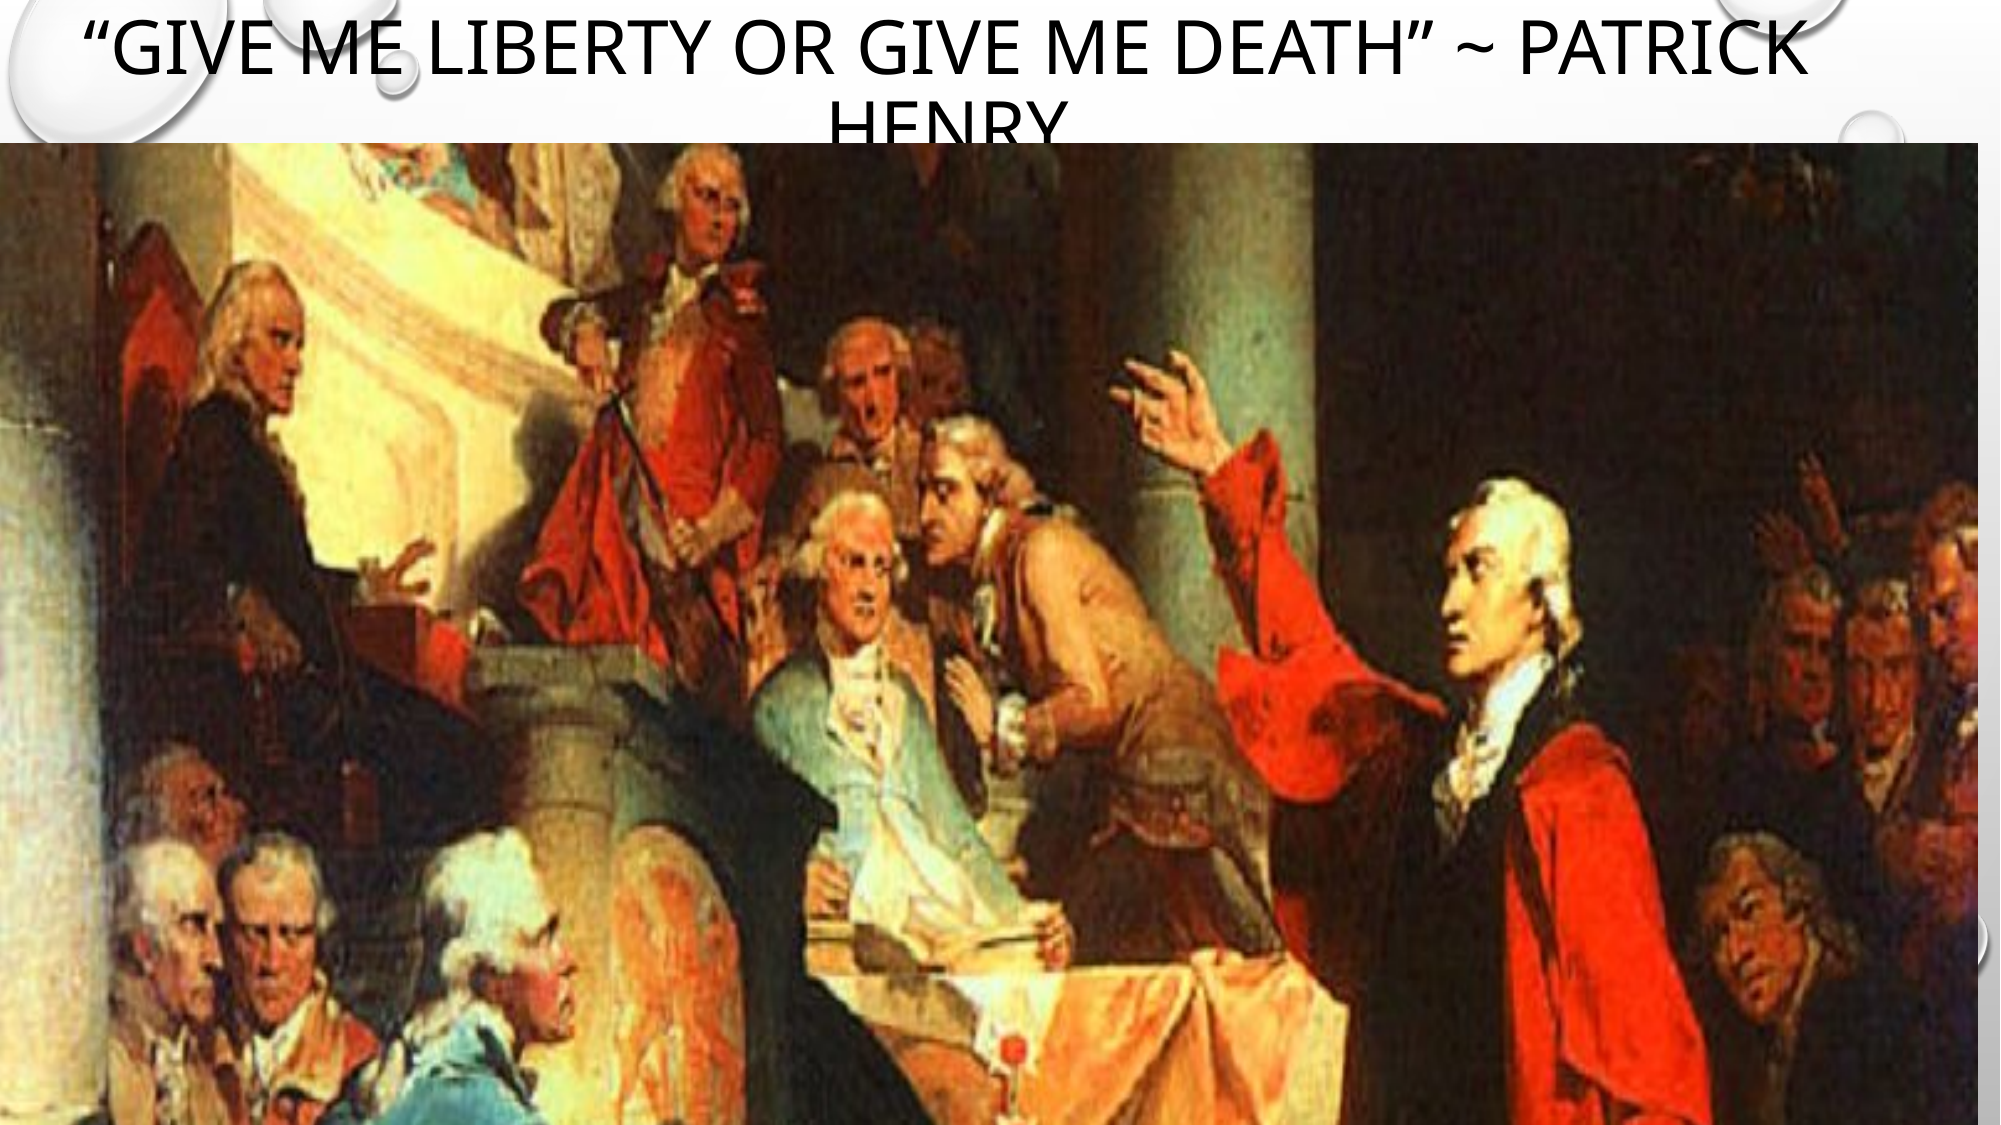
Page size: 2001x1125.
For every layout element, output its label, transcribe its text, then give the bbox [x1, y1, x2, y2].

title “Give Me Liberty or Give Me Death” ~ Patrick Henry [0, 18, 1894, 141]
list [0, 142, 1978, 1125]
picture [0, 0, 2000, 1125]
